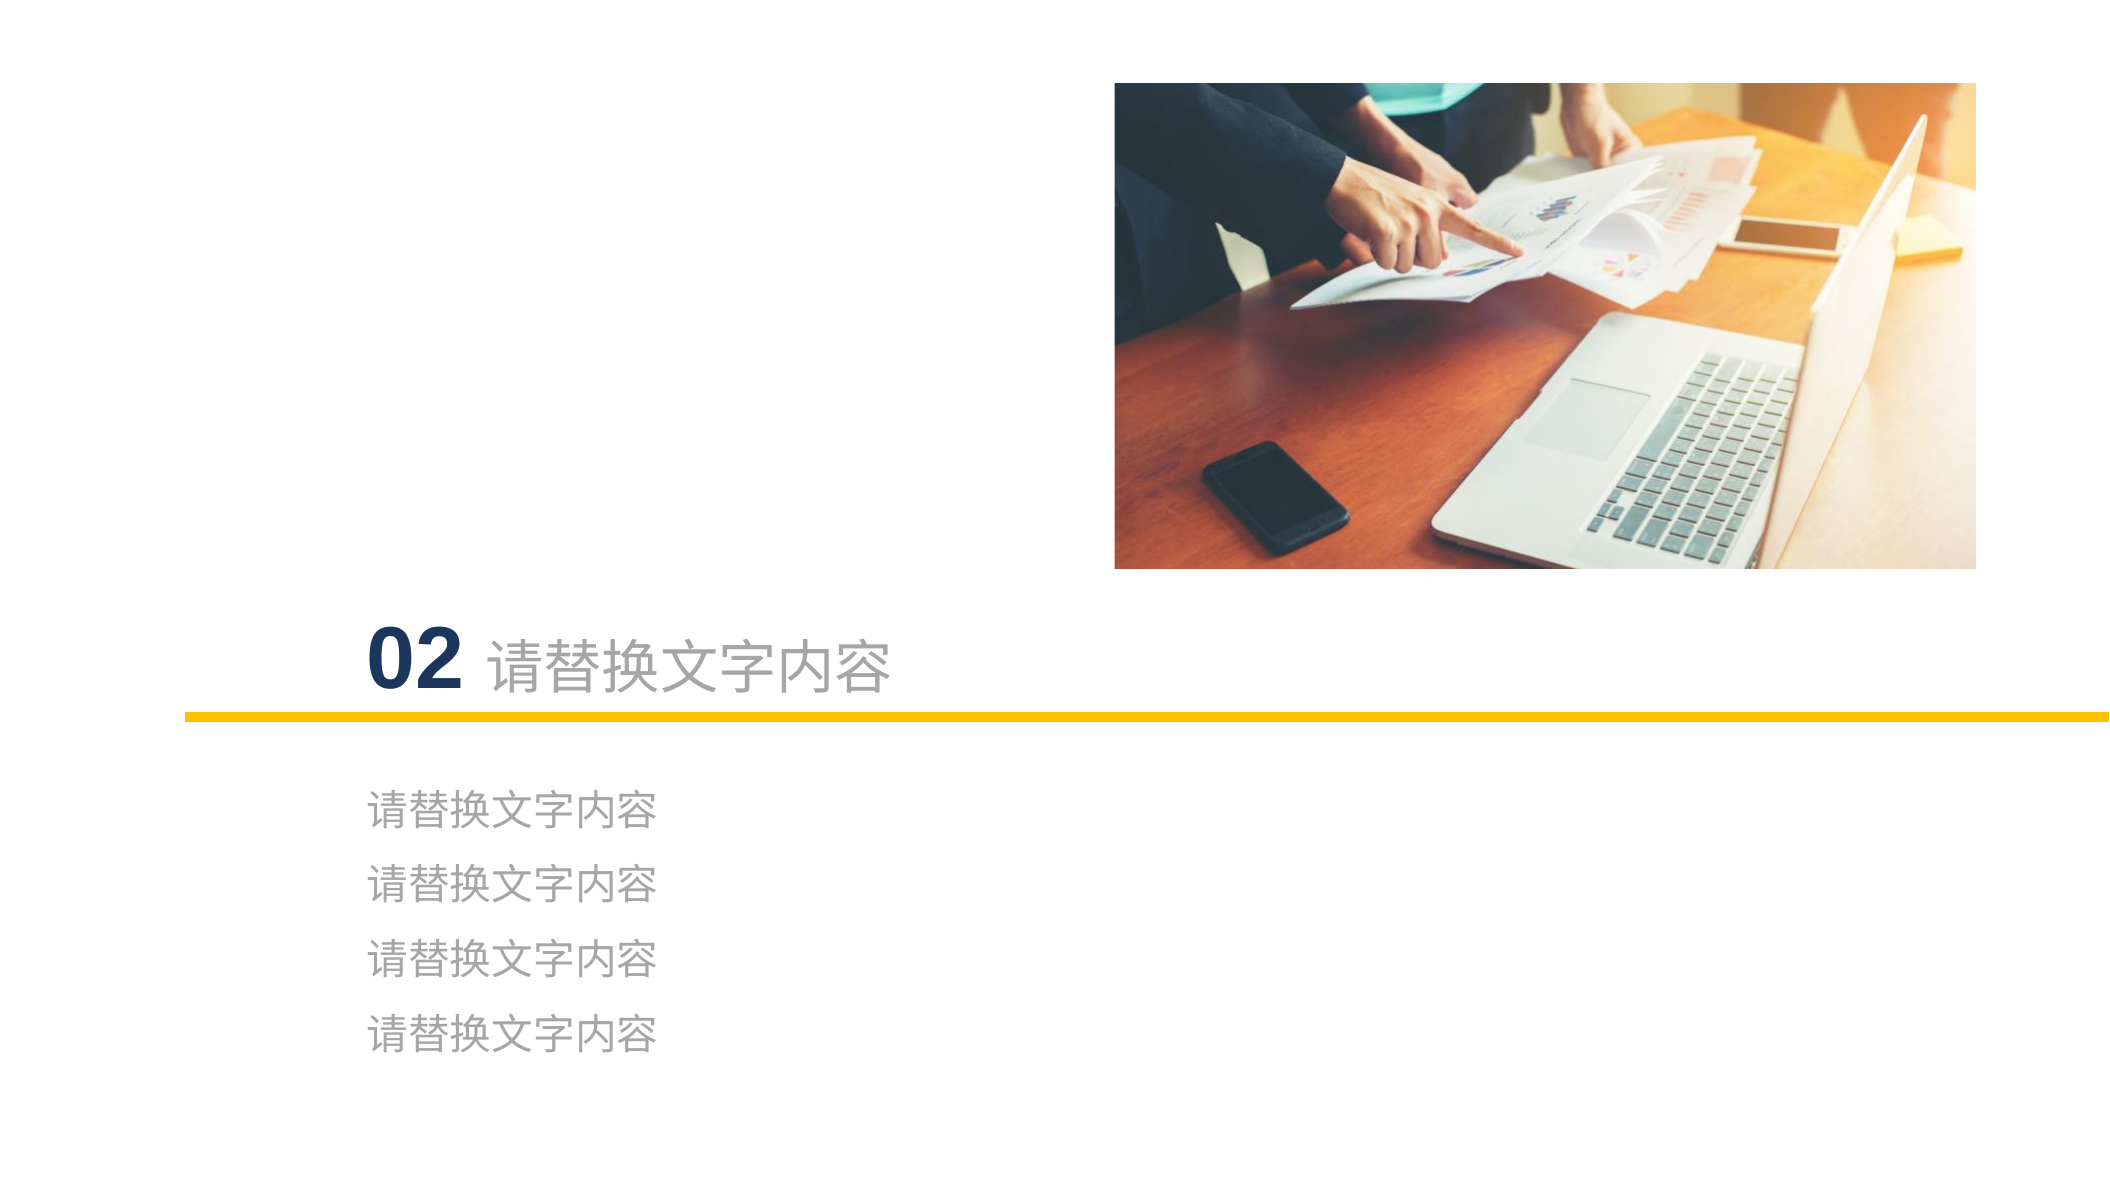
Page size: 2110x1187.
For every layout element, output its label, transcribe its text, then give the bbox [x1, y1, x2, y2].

text_box 请替换文字内容 [351, 915, 925, 990]
text_box [1114, 82, 1977, 569]
text_box 请替换文字内容 [351, 766, 925, 840]
text_box 02请替换文字内容 [351, 572, 1149, 705]
text_box 02请替换文字内容 [351, 706, 1149, 712]
text_box 请替换文字内容 [351, 990, 925, 1065]
text_box 请替换文字内容 [351, 840, 925, 915]
